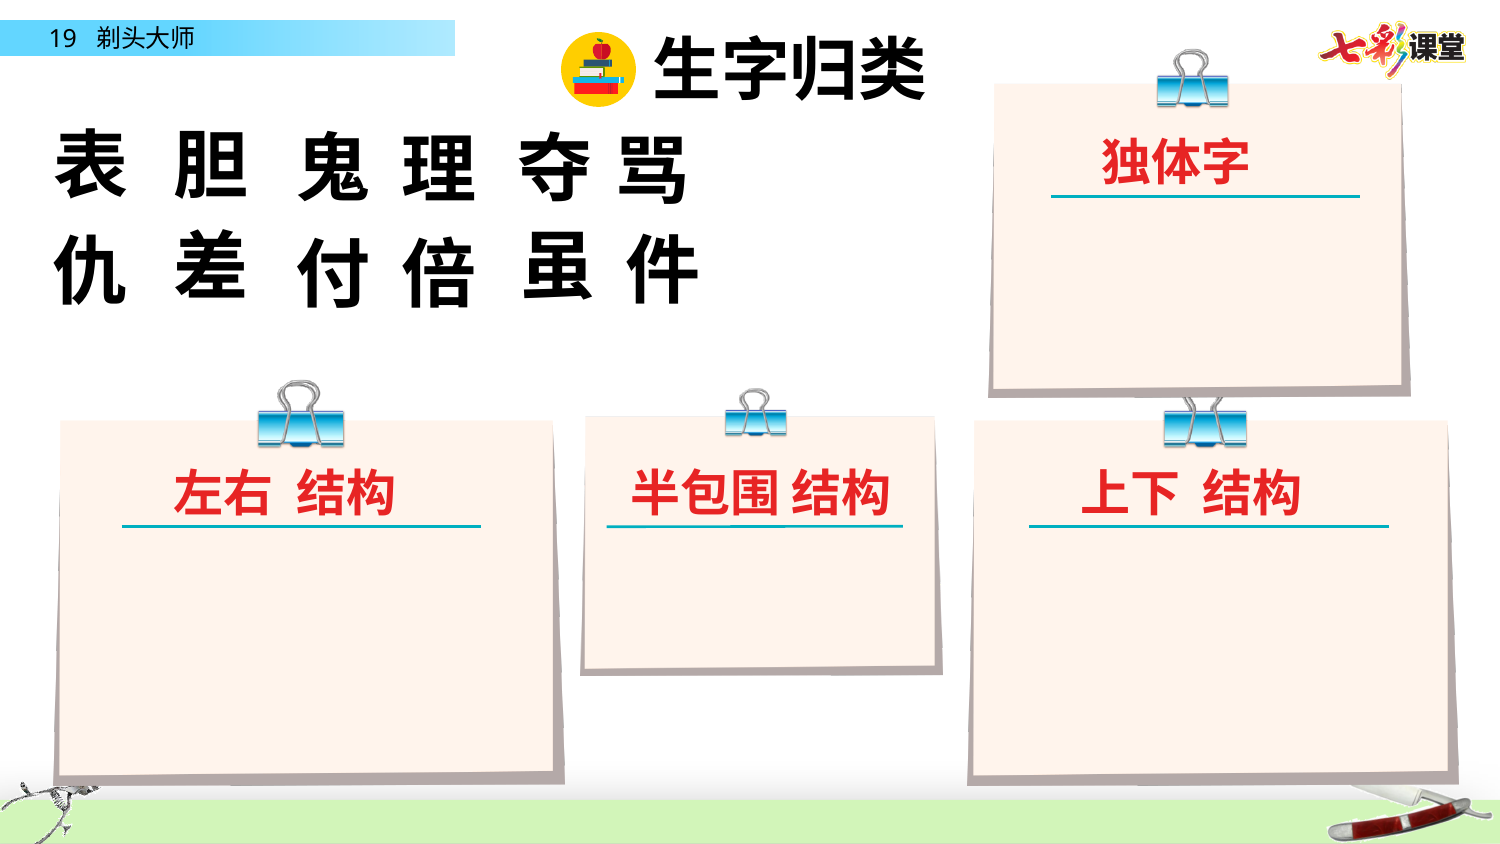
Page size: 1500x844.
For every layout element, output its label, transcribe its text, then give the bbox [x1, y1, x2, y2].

text_box 付 [284, 220, 385, 323]
text_box 仇 [41, 217, 141, 319]
text_box 胆 [162, 112, 263, 213]
text_box 理 [390, 115, 490, 217]
text_box 骂 [603, 118, 703, 220]
text_box 鬼 [284, 114, 385, 216]
text_box 夺 [506, 114, 607, 216]
text_box 差 [162, 213, 263, 315]
picture [580, 384, 943, 676]
picture [966, 20, 1499, 844]
picture [0, 374, 565, 844]
text_box 表 [42, 112, 143, 214]
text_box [560, 31, 637, 108]
text_box 倍 [390, 220, 490, 323]
text_box 生字归类 [641, 20, 959, 114]
text_box 虽 [509, 213, 609, 315]
text_box 件 [614, 217, 715, 319]
